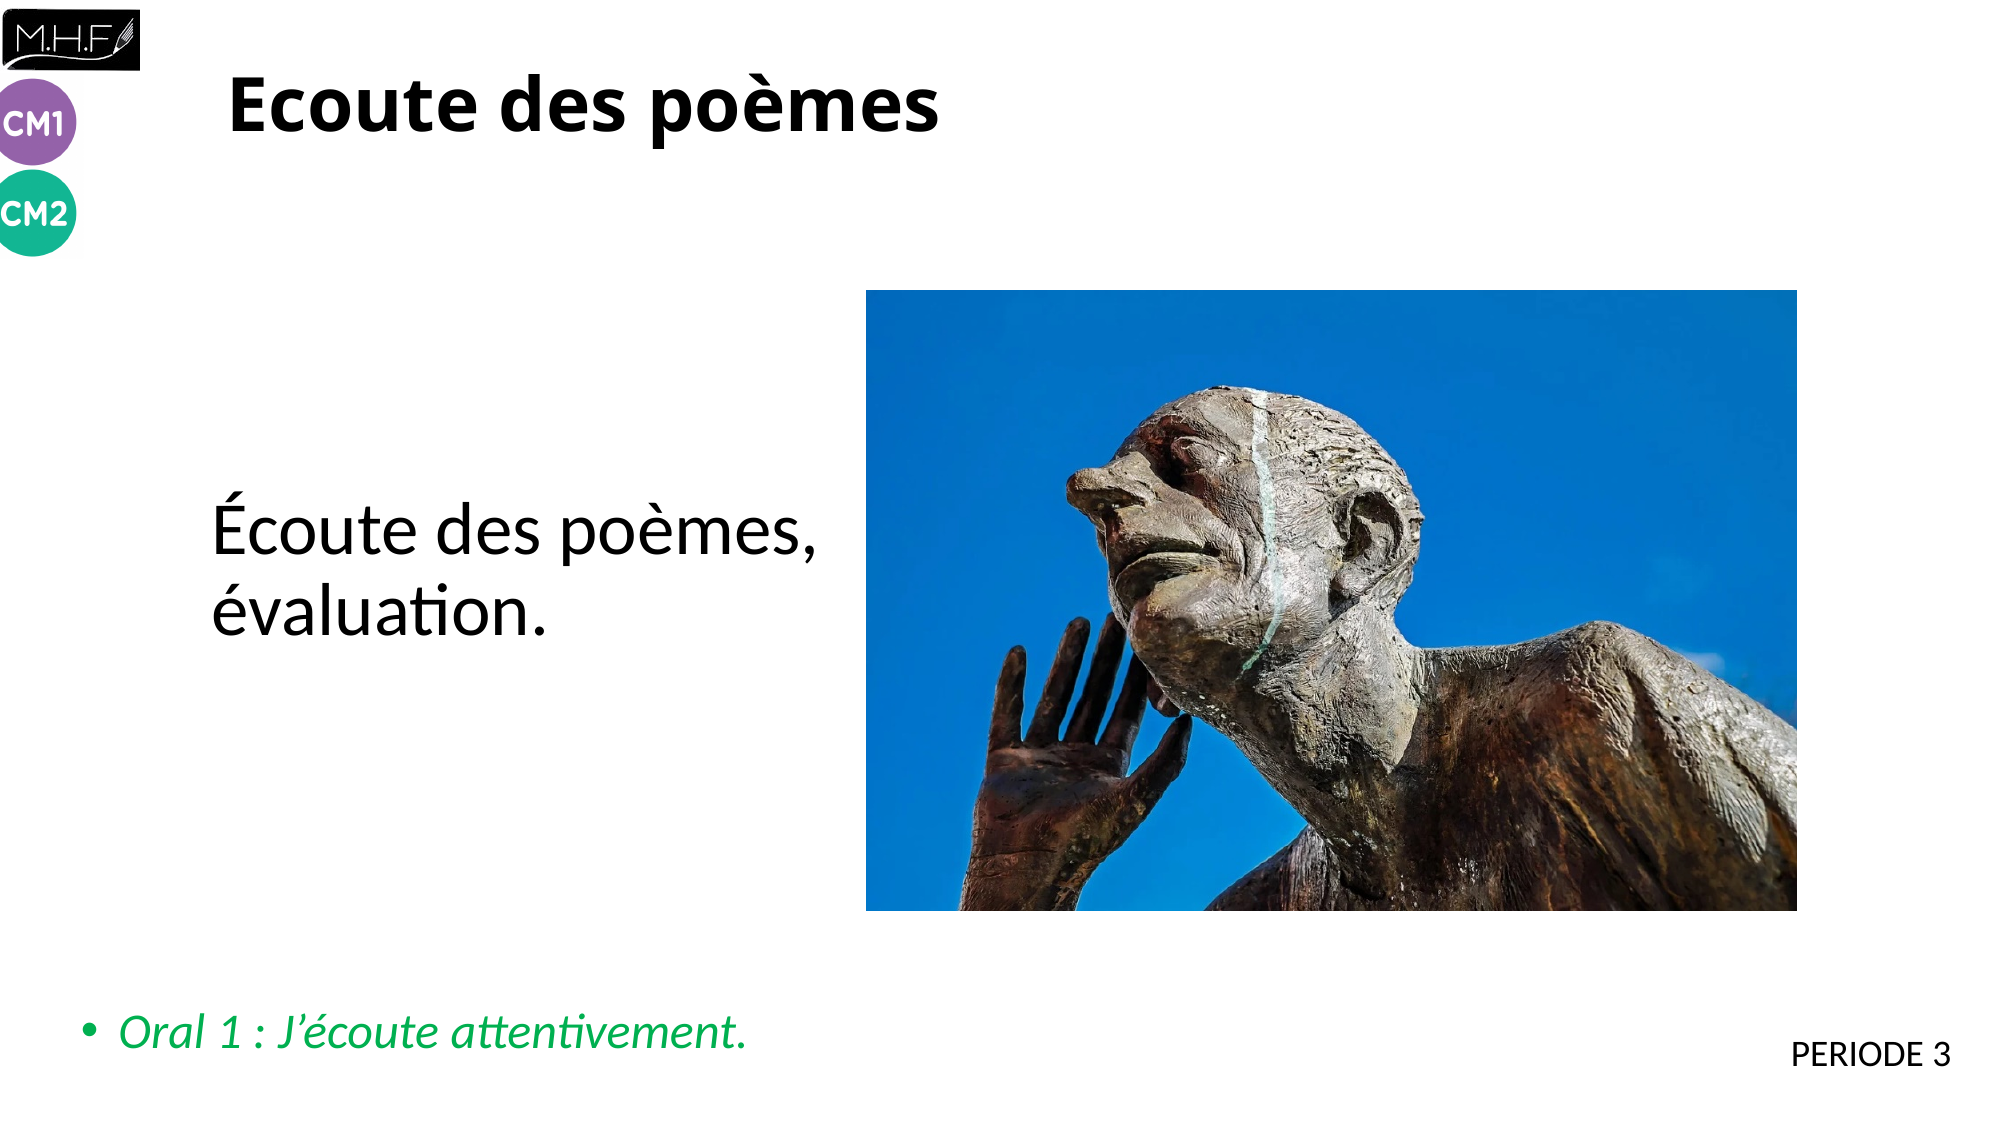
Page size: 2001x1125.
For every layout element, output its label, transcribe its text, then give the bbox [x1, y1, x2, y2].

text_box PERIODE 3 [1362, 1021, 1967, 1082]
text_box Oral 1 : J’écoute attentivement. [66, 952, 928, 1096]
picture [866, 290, 1797, 911]
list Écoute des poèmes, évaluation. [196, 481, 857, 730]
picture [0, 7, 140, 259]
title Ecoute des poèmes [211, 34, 1027, 180]
